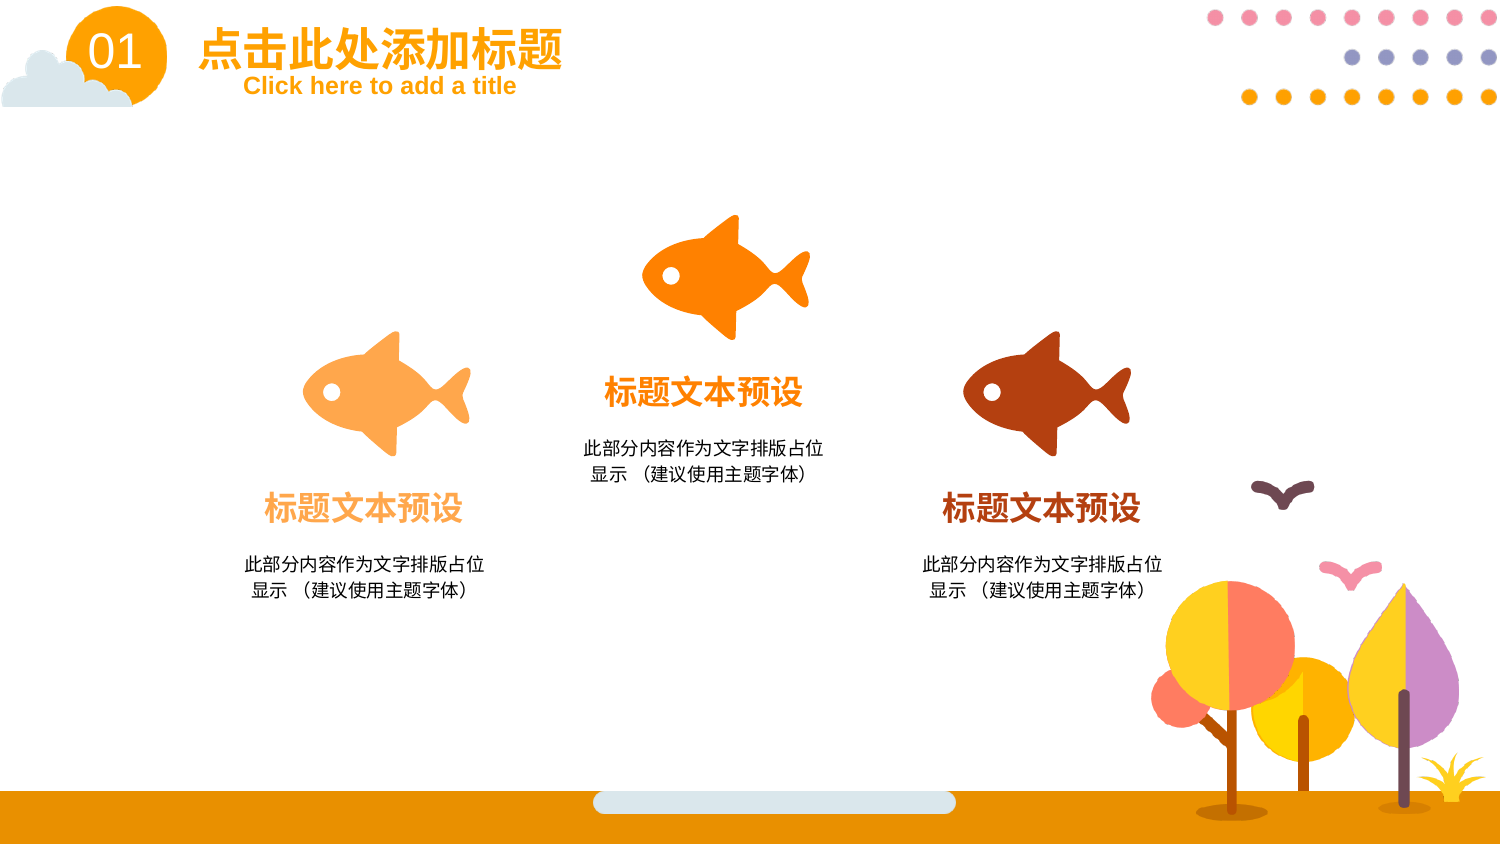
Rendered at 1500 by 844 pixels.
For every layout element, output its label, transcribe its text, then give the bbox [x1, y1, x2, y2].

text_box 01 [57, 11, 173, 87]
text_box 标题文本预设 [240, 487, 489, 528]
text_box 此部分内容作为文字排版占位显示 （建议使用主题字体） [240, 548, 489, 602]
text_box [302, 331, 471, 457]
text_box [963, 331, 1131, 457]
text_box 标题文本预设 [579, 371, 829, 412]
picture [1183, 0, 1500, 119]
text_box [642, 214, 810, 340]
text_box 此部分内容作为文字排版占位显示 （建议使用主题字体） [579, 432, 829, 486]
picture [66, 6, 167, 11]
picture [0, 50, 148, 107]
text_box 标题文本预设 [918, 487, 1167, 528]
text_box 此部分内容作为文字排版占位显示 （建议使用主题字体） [918, 548, 1167, 602]
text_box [148, 12, 613, 108]
picture [0, 480, 1500, 844]
